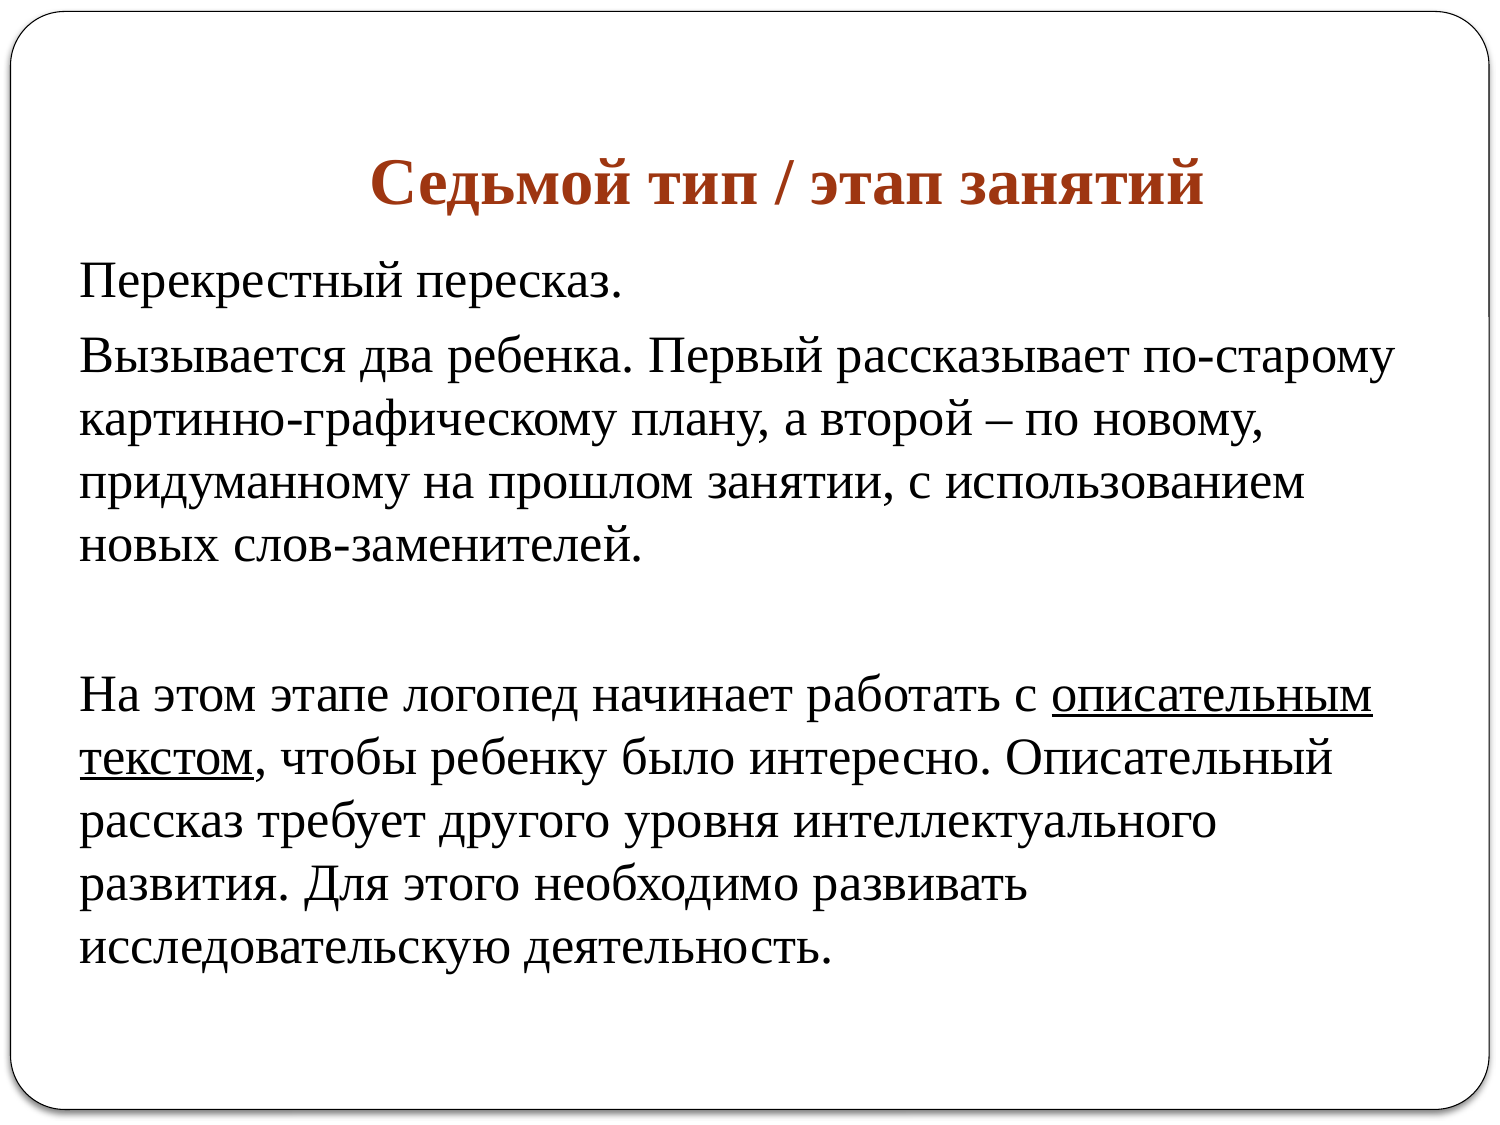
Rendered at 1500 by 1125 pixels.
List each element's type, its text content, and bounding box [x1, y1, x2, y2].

title Седьмой тип / этап занятий [150, 45, 1425, 233]
list Перекрестный пересказ. Вызывается два ребенка. Первый рассказывает по-старому картинно-графическому плану, а второй – по новому, придуманному на прошлом занятии, с использованием новых слов-заменителей. На этом этапе логопед начинает работать с описательным текстом, чтобы ребенку было интересно. Описательный рассказ требует другого уровня интеллектуального развития. Для этого необходимо развивать исследовательскую деятельность. [64, 237, 1447, 988]
